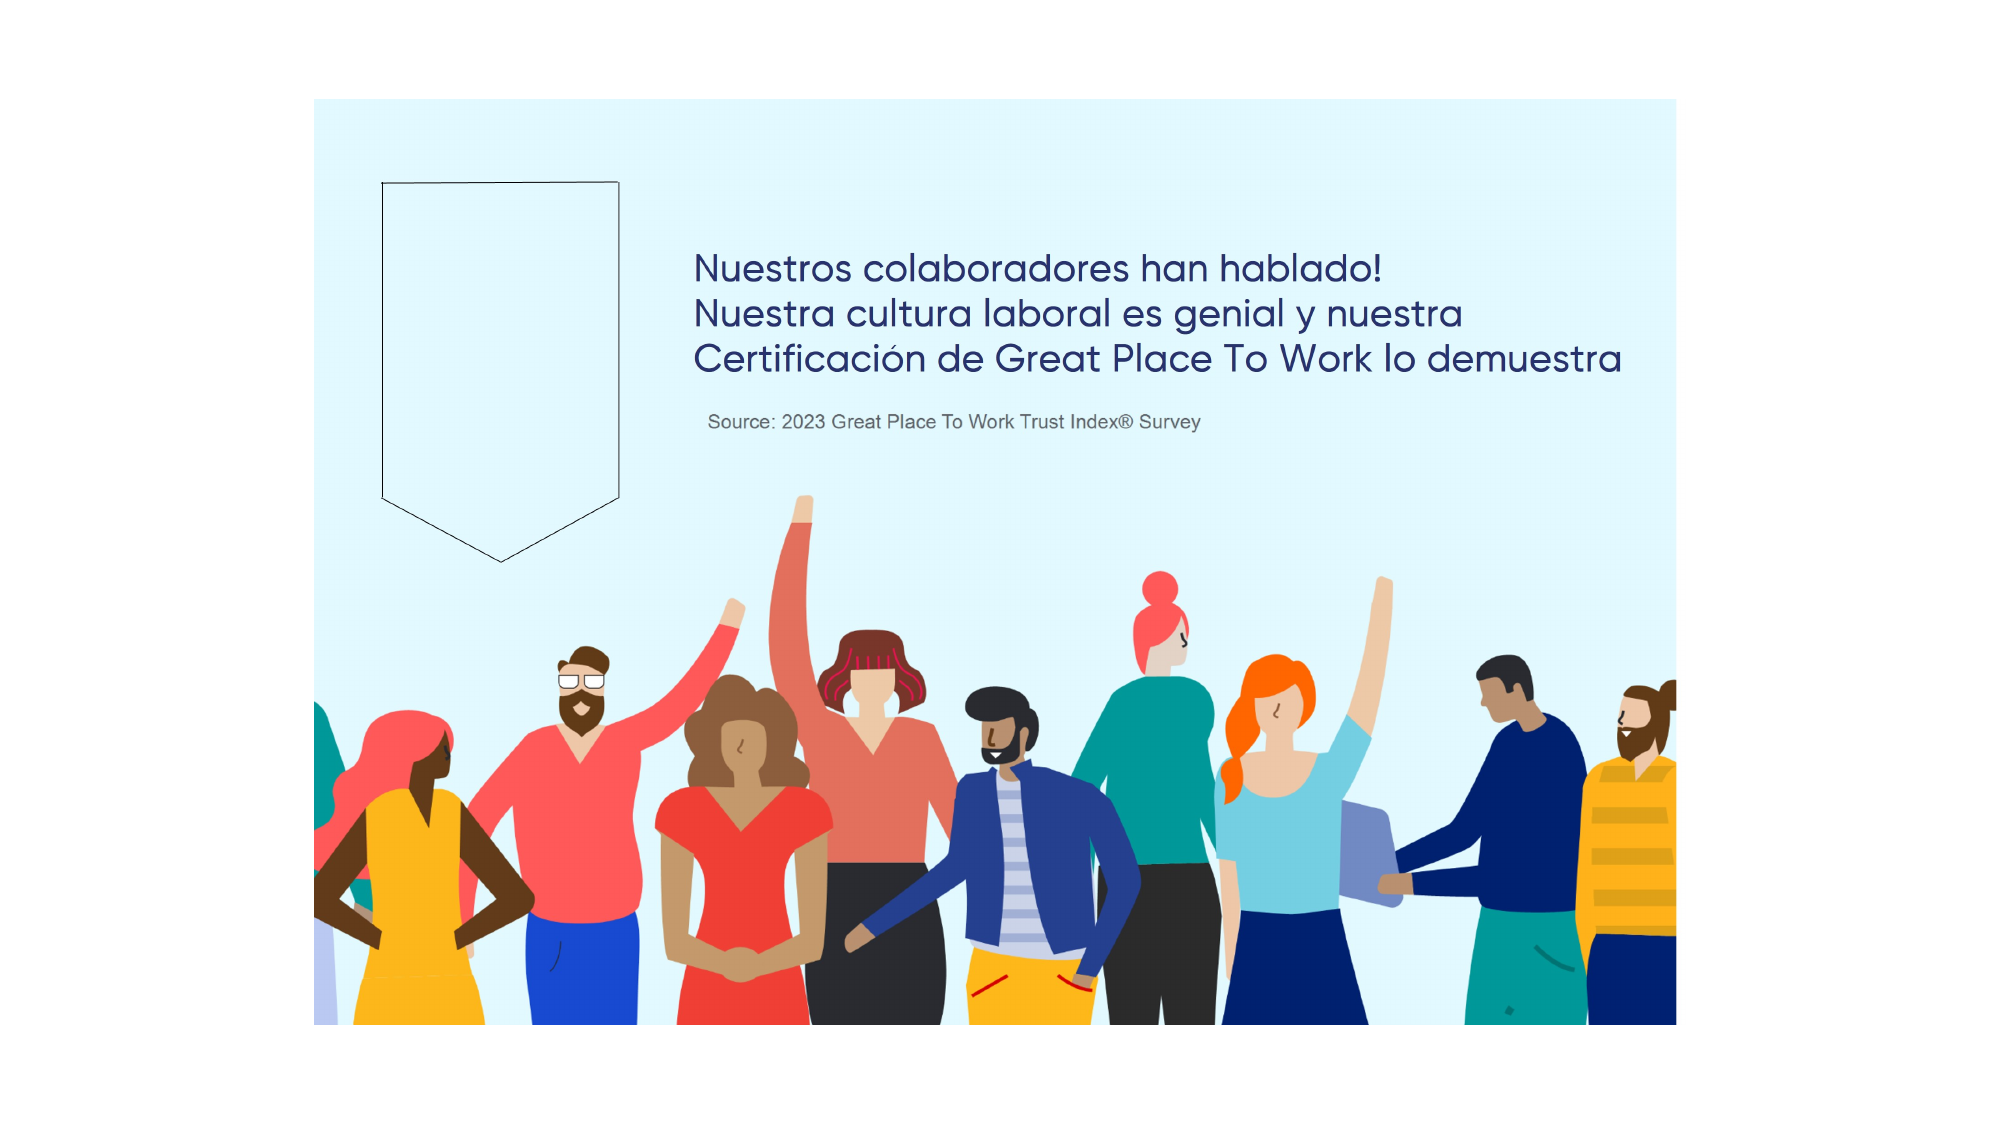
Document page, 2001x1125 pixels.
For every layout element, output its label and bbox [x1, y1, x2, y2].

picture [314, 99, 1686, 1025]
